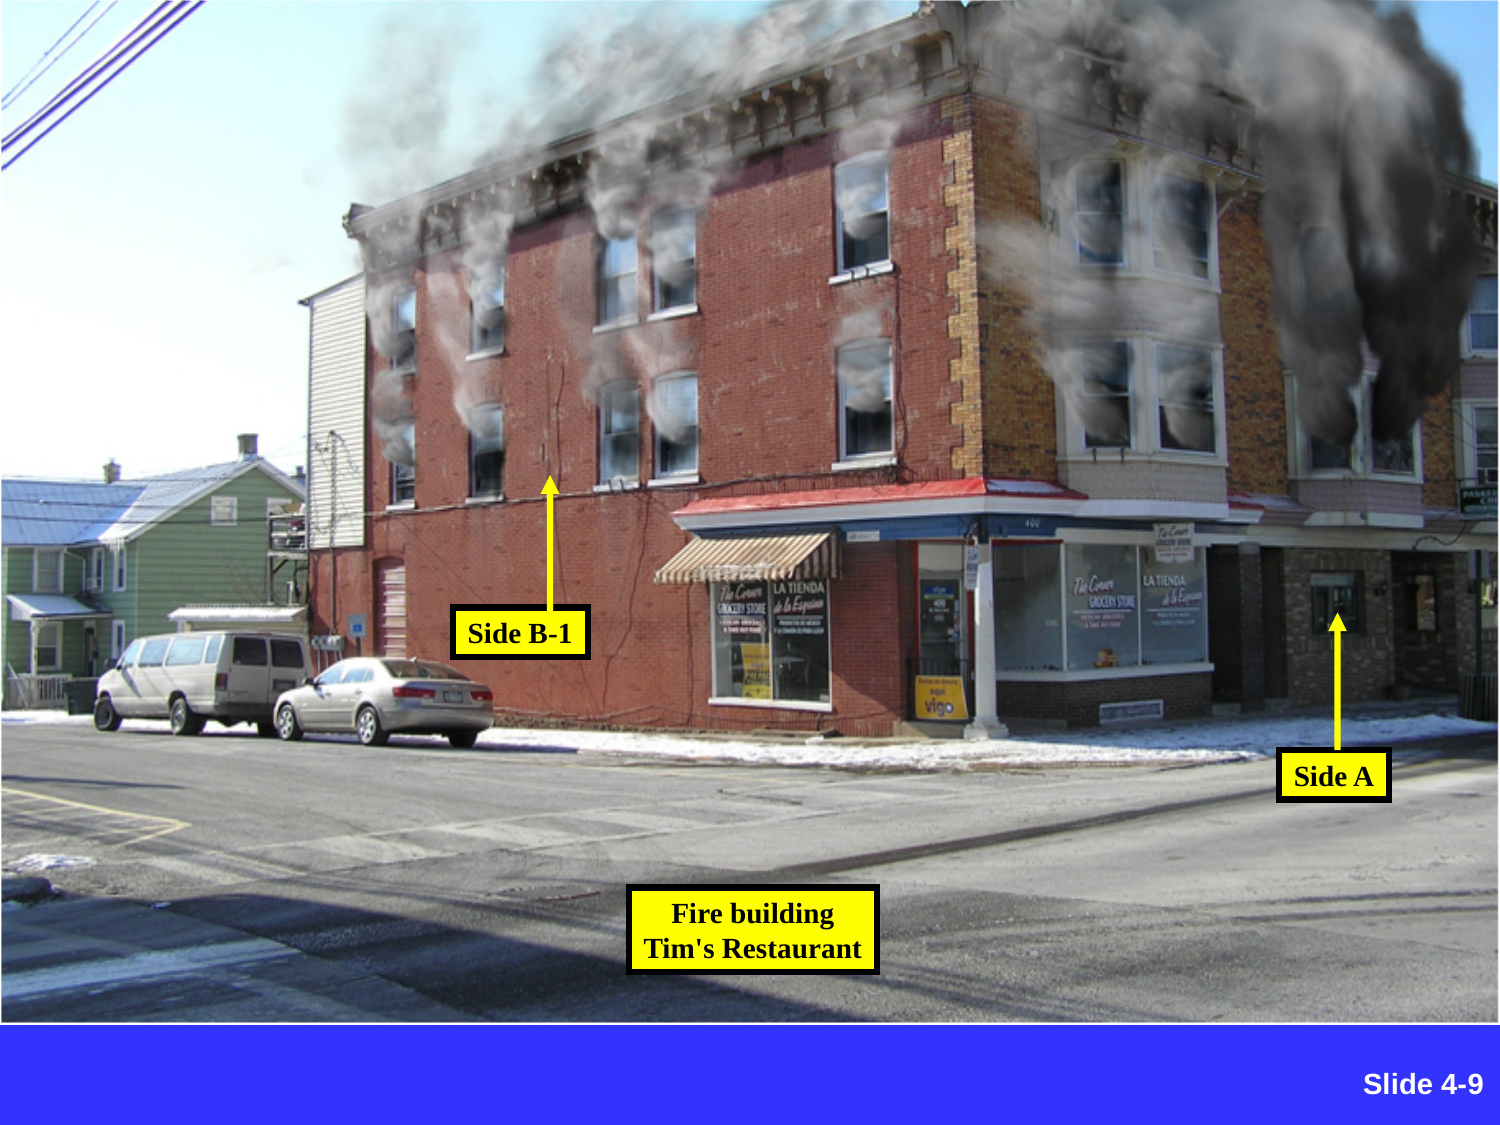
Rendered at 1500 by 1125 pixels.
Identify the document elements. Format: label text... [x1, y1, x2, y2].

picture [0, 0, 1500, 1026]
slide_number Slide 4-119 [1148, 1057, 1499, 1125]
